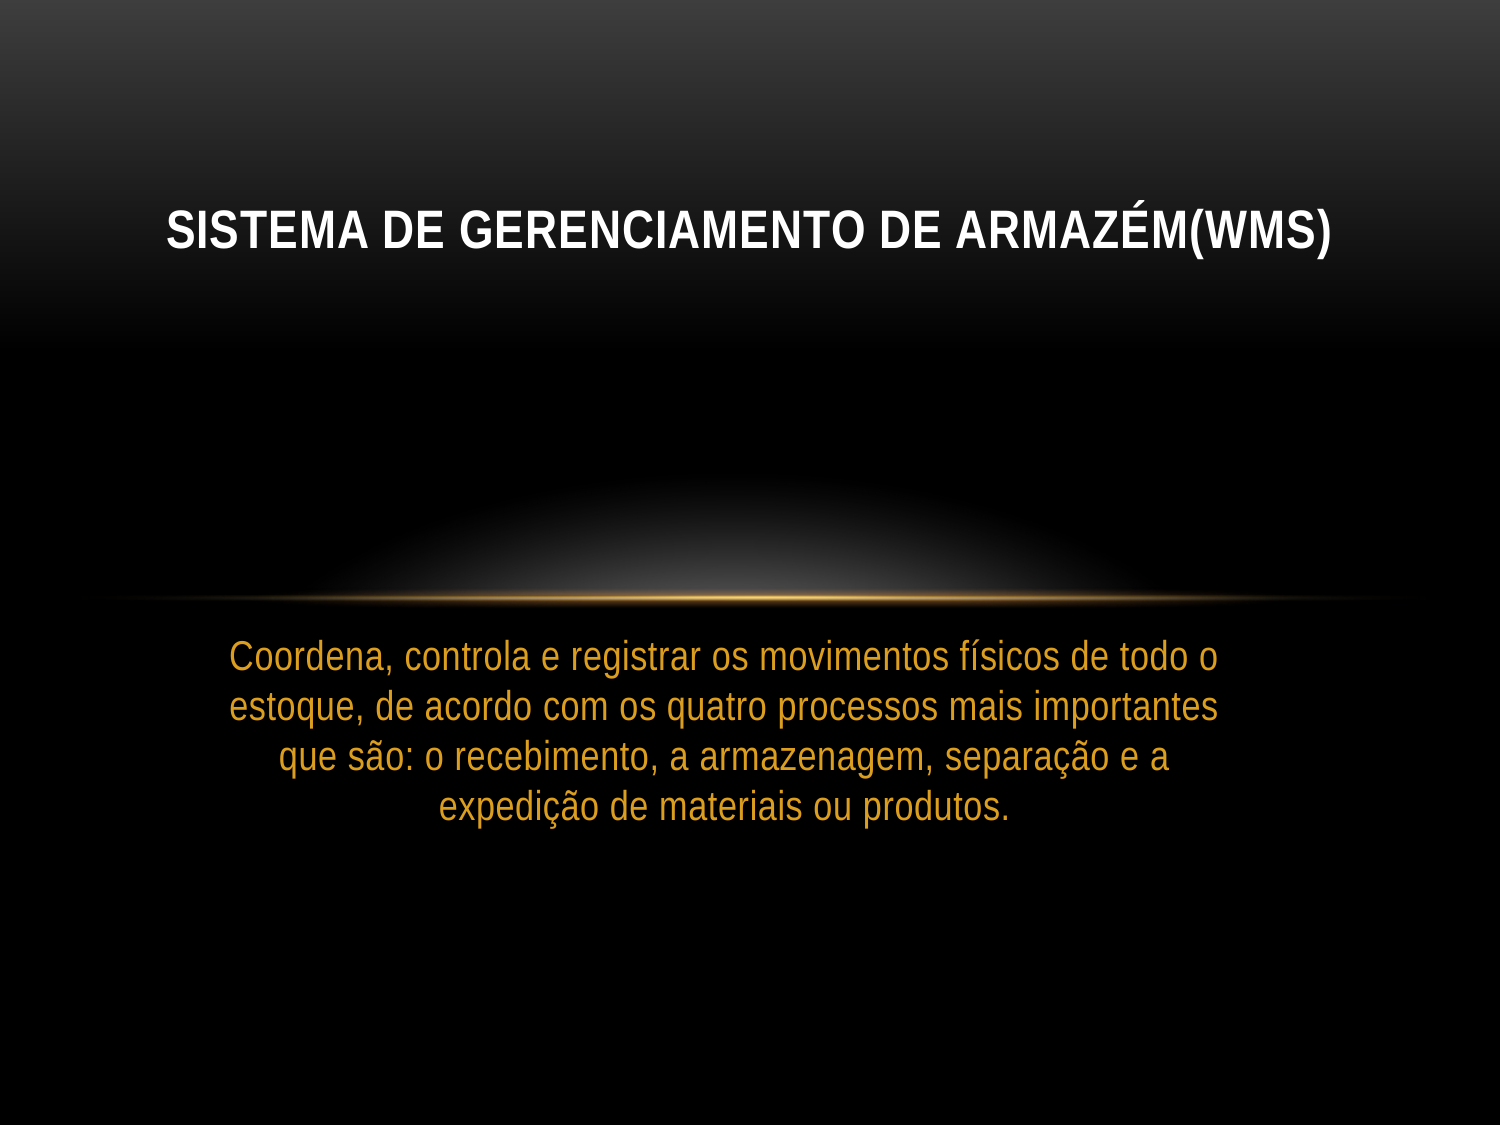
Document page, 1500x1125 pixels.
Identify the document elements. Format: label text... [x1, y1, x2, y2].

subtitle Coordena, controla e registrar os movimentos físicos de todo o estoque, de acordo com os quatro processos mais importantes que são: o recebimento, a armazenagem, separação e a expedição de materiais ou produtos. [200, 621, 1250, 925]
picture [0, 0, 1500, 750]
title Sistema de Gerenciamento de Armazém(Wms) [112, 19, 1388, 268]
